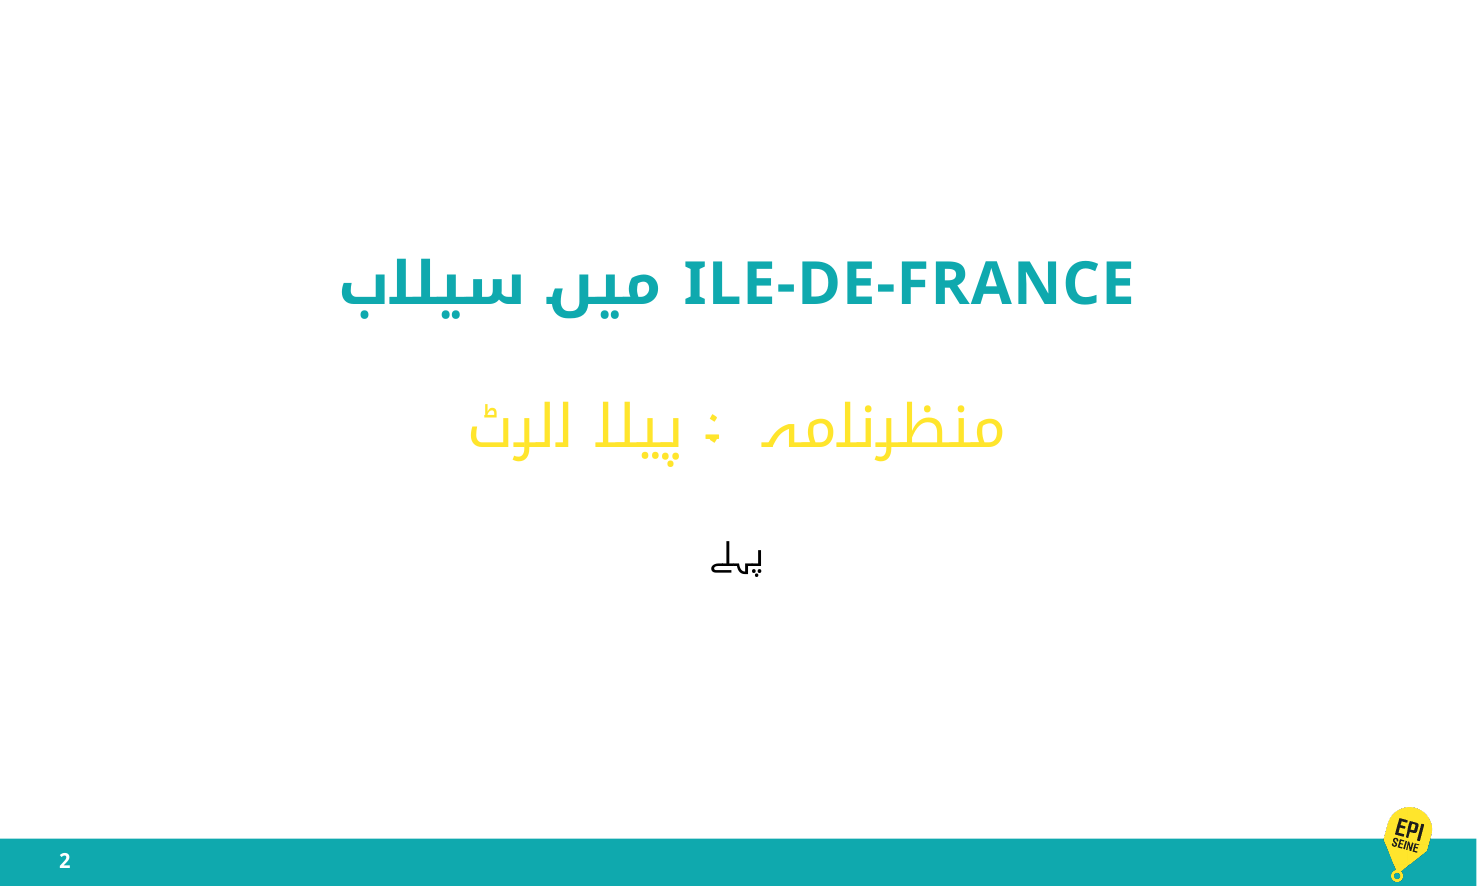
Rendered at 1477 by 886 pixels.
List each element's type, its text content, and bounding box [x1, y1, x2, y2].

picture [1381, 805, 1433, 883]
text_box پہلے [444, 533, 1032, 573]
text_box ILE-DE-FRANCE میں سیلاب منظرنامہ : پیلا الرٹ [189, 245, 1287, 460]
